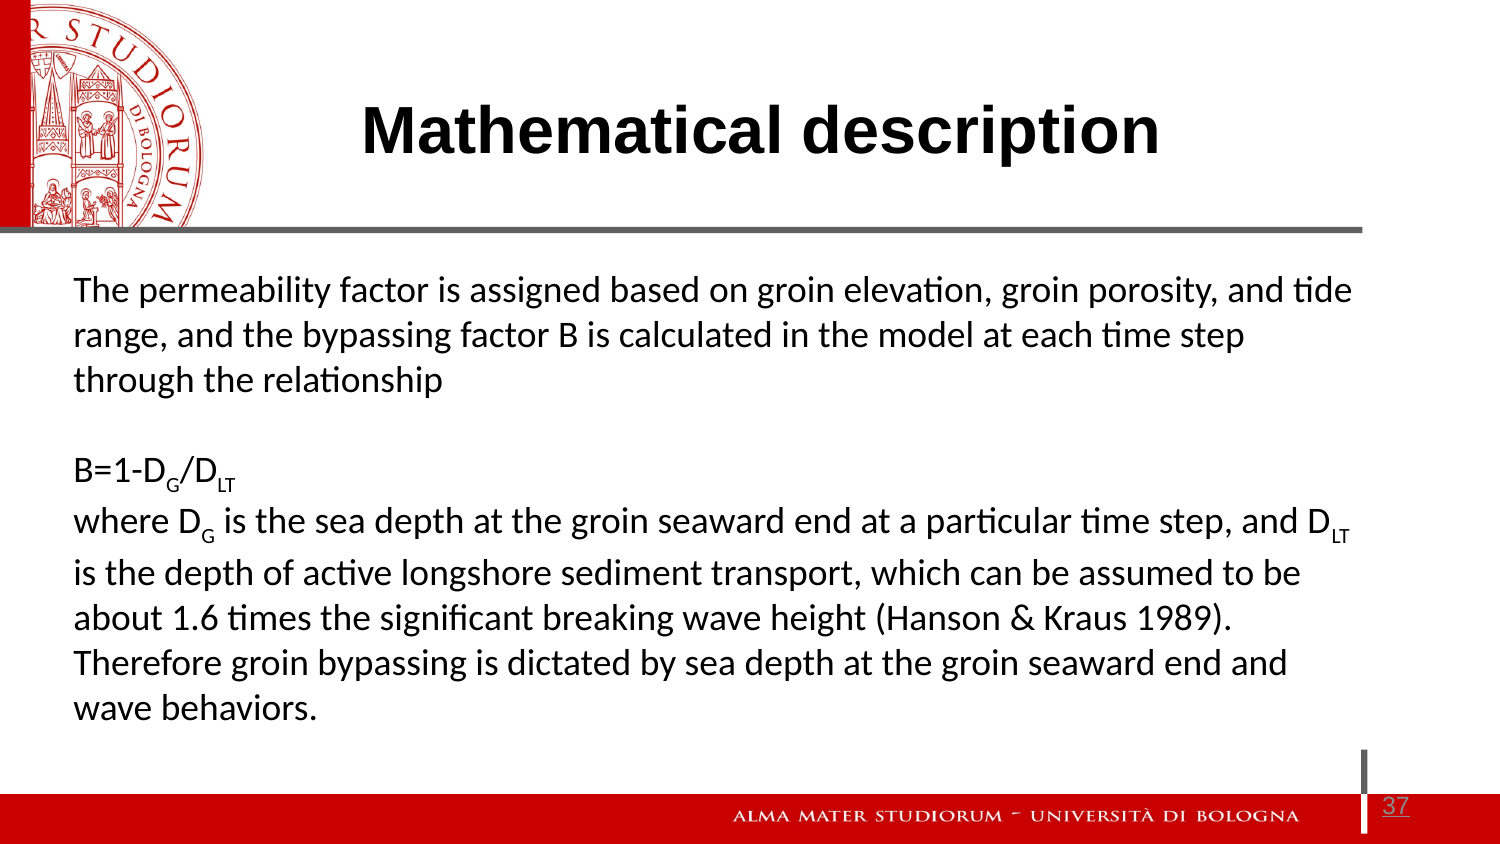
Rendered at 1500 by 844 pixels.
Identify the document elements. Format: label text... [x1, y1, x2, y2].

picture [31, 0, 211, 226]
picture [0, 794, 1500, 844]
text_box The permeability factor is assigned based on groin elevation, groin porosity, and tide range, and the bypassing factor B is calculated in the model at each time step through the relationship B=1-DG/DLT where DG is the sea depth at the groin seaward end at a particular time step, and DLT is the depth of active longshore sediment transport, which can be assumed to be about 1.6 times the significant breaking wave height (Hanson & Kraus 1989). Therefore groin bypassing is dictated by sea depth at the groin seaward end and wave behaviors. [58, 257, 1383, 735]
slide_number 37 [1074, 782, 1425, 827]
text_box Mathematical description [194, 79, 1329, 174]
